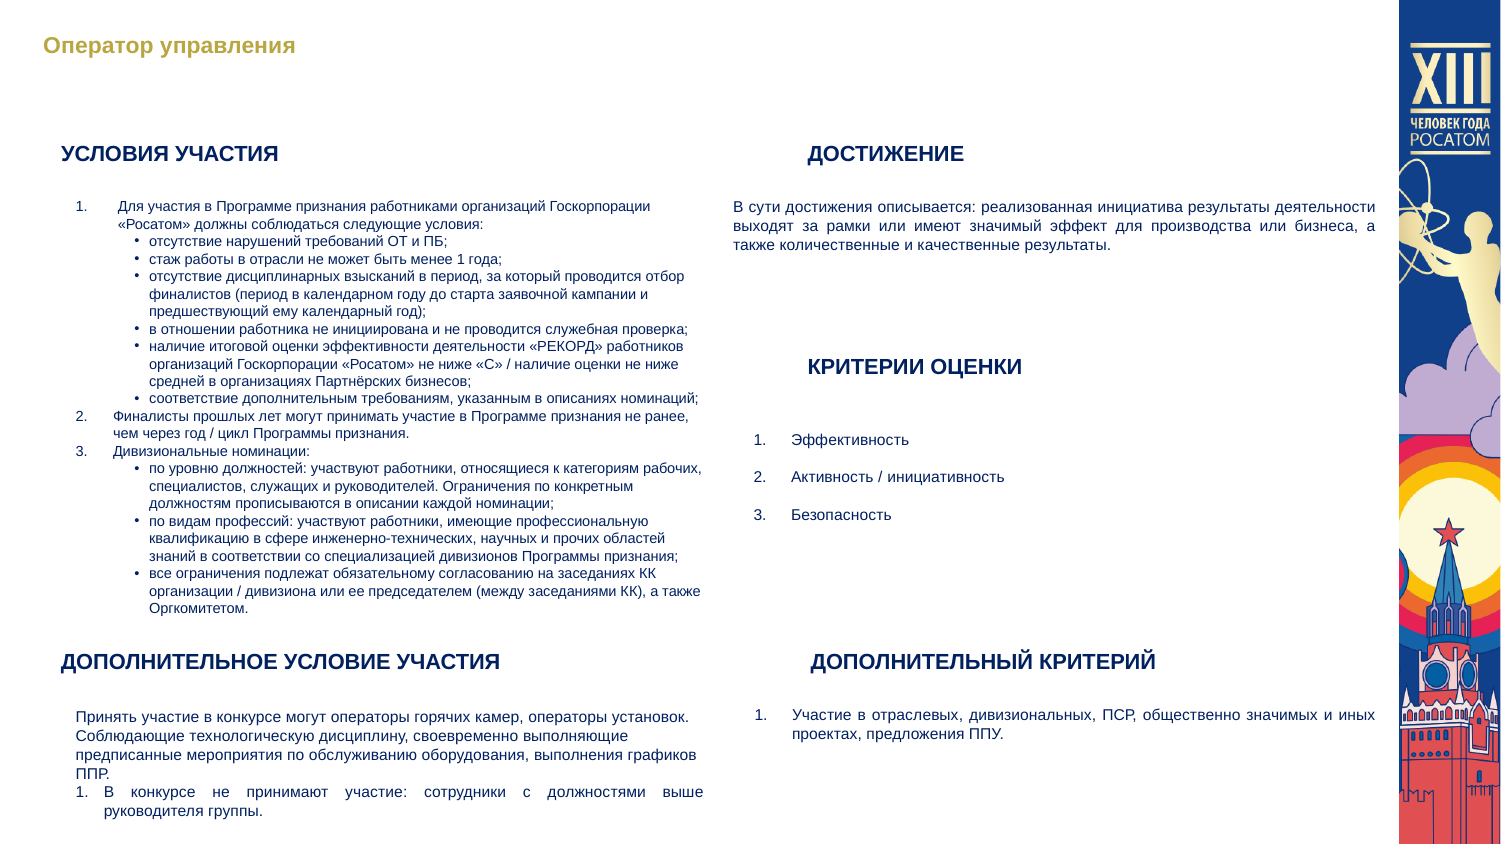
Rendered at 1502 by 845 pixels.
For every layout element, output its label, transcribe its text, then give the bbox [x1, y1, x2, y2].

text_box ДОПОЛНИТЕЛЬНЫЙ КРИТЕРИЙ [810, 634, 1303, 694]
text_box Принять участие в конкурсе могут операторы горячих камер, операторы установок. Соблюдающие технологическую дисциплину, своевременно выполняющие предписанные мероприятия по обслуживанию оборудования, выполнения графиков ППР. В конкурсе не принимают участие: сотрудники с должностями выше руководителя группы. [60, 699, 719, 828]
text_box В сути достижения описывается: реализованная инициатива результаты деятельности выходят за рамки или имеют значимый эффект для производства или бизнеса, а также количественные и качественные результаты. [718, 189, 1391, 261]
text_box Эффективность Активность / инициативность Безопасность [738, 422, 1390, 531]
text_box ДОПОЛНИТЕЛЬНОЕ УСЛОВИЕ УЧАСТИЯ [60, 634, 652, 677]
text_box Для участия в Программе признания работниками организаций Госкорпорации «Росатом» должны соблюдаться следующие условия: отсутствие нарушений требований ОТ и ПБ; стаж работы в отрасли не может быть менее 1 года; отсутствие дисциплинарных взысканий в период, за который проводится отбор финалистов (период в календарном году до старта заявочной кампании и предшествующий ему календарный год); в отношении работника не инициирована и не проводится служебная проверка; наличие итоговой оценки эффективности деятельности «РЕКОРД» работников организаций Госкорпорации «Росатом» не ниже «С» / наличие оценки не ниже средней в организациях Партнёрских бизнесов; соответствие дополнительным требованиям, указанным в описаниях номинаций; Финалисты прошлых лет могут принимать участие в Программе признания не ранее, чем через год / цикл Программы признания. Дивизиональные номинации: по уровню должностей: участвуют работники, относящиеся к категориям рабочих, специалистов, служащих и руководителей. Ограничения по конкретным должностям прописываются в описании каждой номинации; по видам профессий: участвуют работники, имеющие профессиональную квалификацию в сфере инженерно-технических, научных и прочих областей знаний в соответствии со специализацией дивизионов Программы признания; все ограничения подлежат обязательному согласованию на заседаниях КК организации / дивизиона или ее председателем (между заседаниями КК), а также Оргкомитетом. [60, 189, 727, 625]
text_box КРИТЕРИИ ОЦЕНКИ [807, 339, 1158, 381]
text_box УСЛОВИЯ УЧАСТИЯ [60, 126, 411, 169]
text_box Участие в отраслевых, дивизиональных, ПСР, общественно значимых и иных проектах, предложения ППУ. [739, 697, 1391, 788]
text_box ДОСТИЖЕНИЕ [807, 126, 1158, 168]
text_box Оператор управления [28, 23, 1402, 66]
picture [0, 0, 1501, 844]
